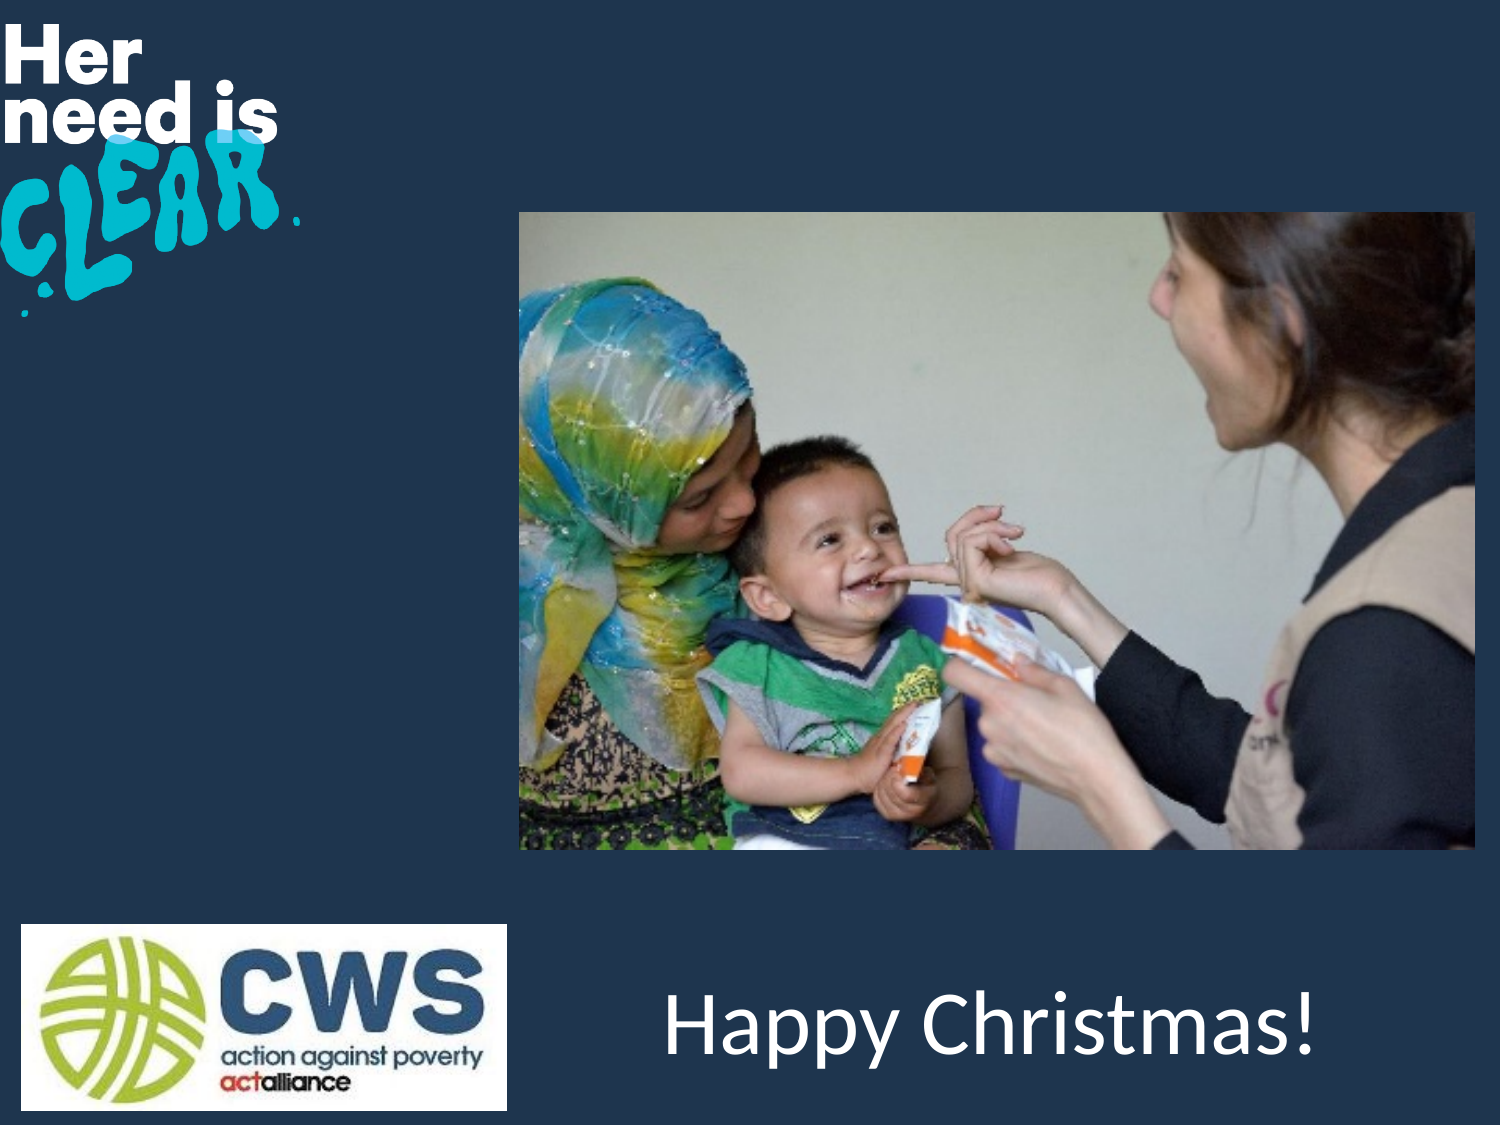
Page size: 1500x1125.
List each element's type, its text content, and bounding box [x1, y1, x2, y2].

picture [20, 924, 508, 1112]
picture [0, 24, 301, 317]
title Happy Christmas! [508, 924, 1477, 1111]
picture [519, 212, 1476, 851]
